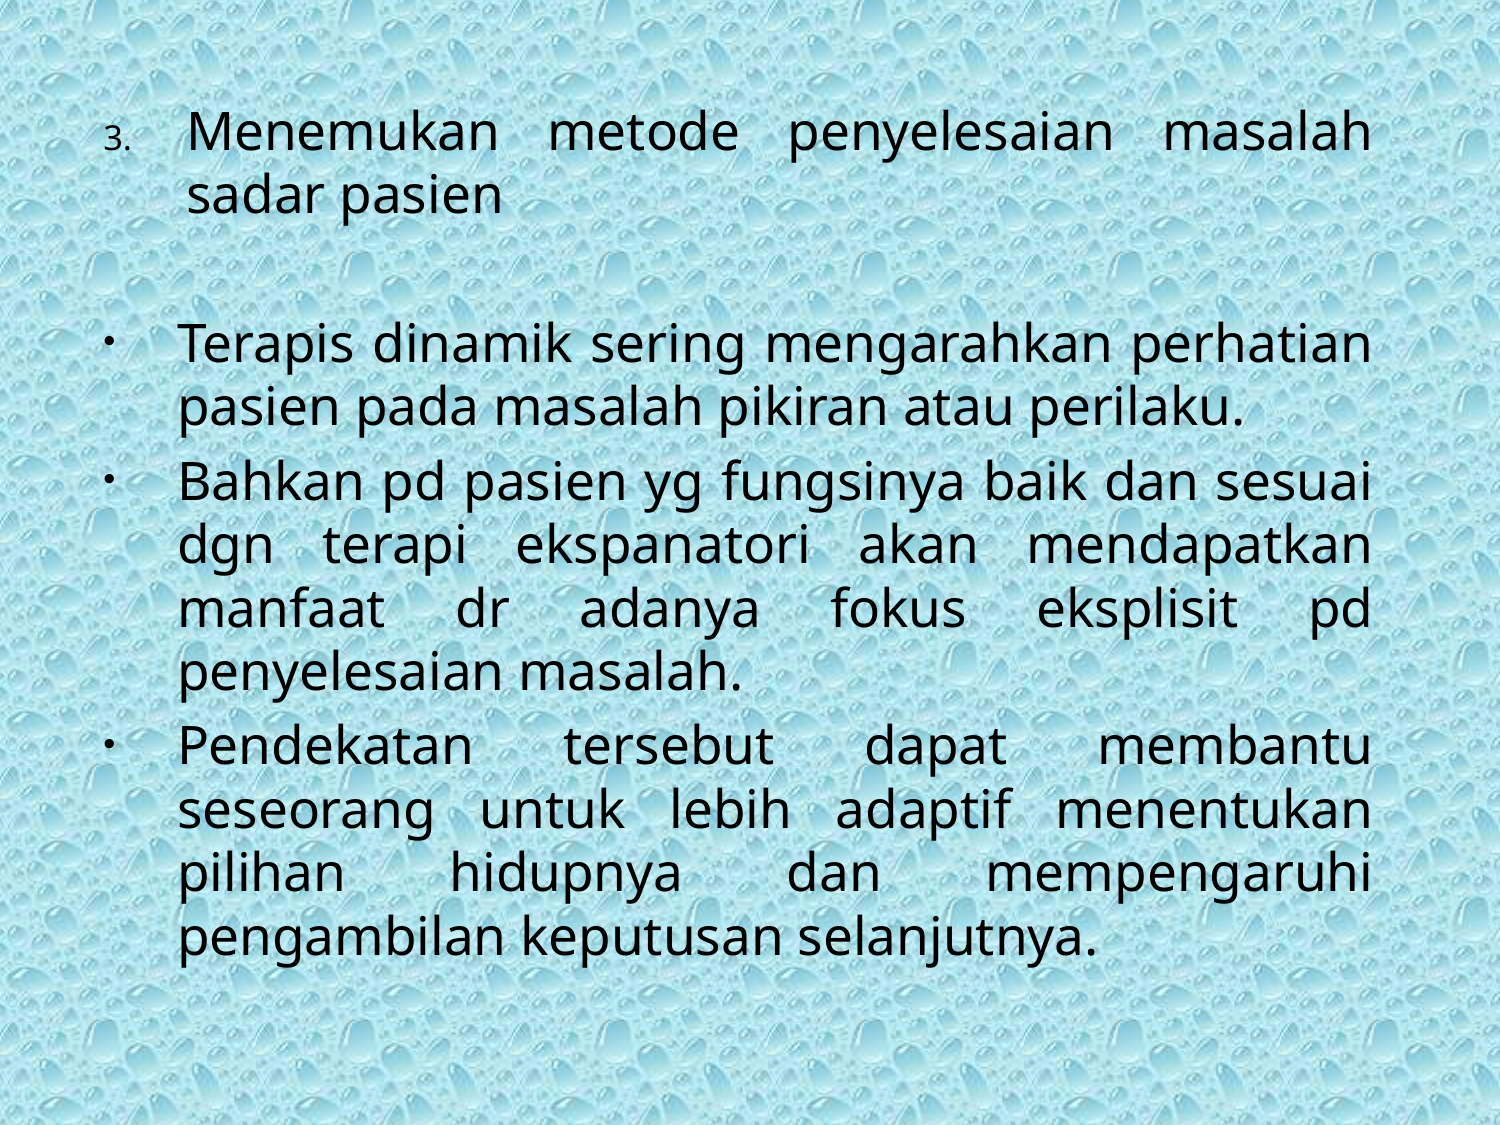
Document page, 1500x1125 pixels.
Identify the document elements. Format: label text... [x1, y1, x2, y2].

picture [0, 0, 1500, 1125]
subtitle Menemukan metode penyelesaian masalah sadar pasien Terapis dinamik sering mengarahkan perhatian pasien pada masalah pikiran atau perilaku. Bahkan pd pasien yg fungsinya baik dan sesuai dgn terapi ekspanatori akan mendapatkan manfaat dr adanya fokus eksplisit pd penyelesaian masalah. Pendekatan tersebut dapat membantu seseorang untuk lebih adaptif menentukan pilihan hidupnya dan mempengaruhi pengambilan keputusan selanjutnya. [88, 90, 1388, 1024]
